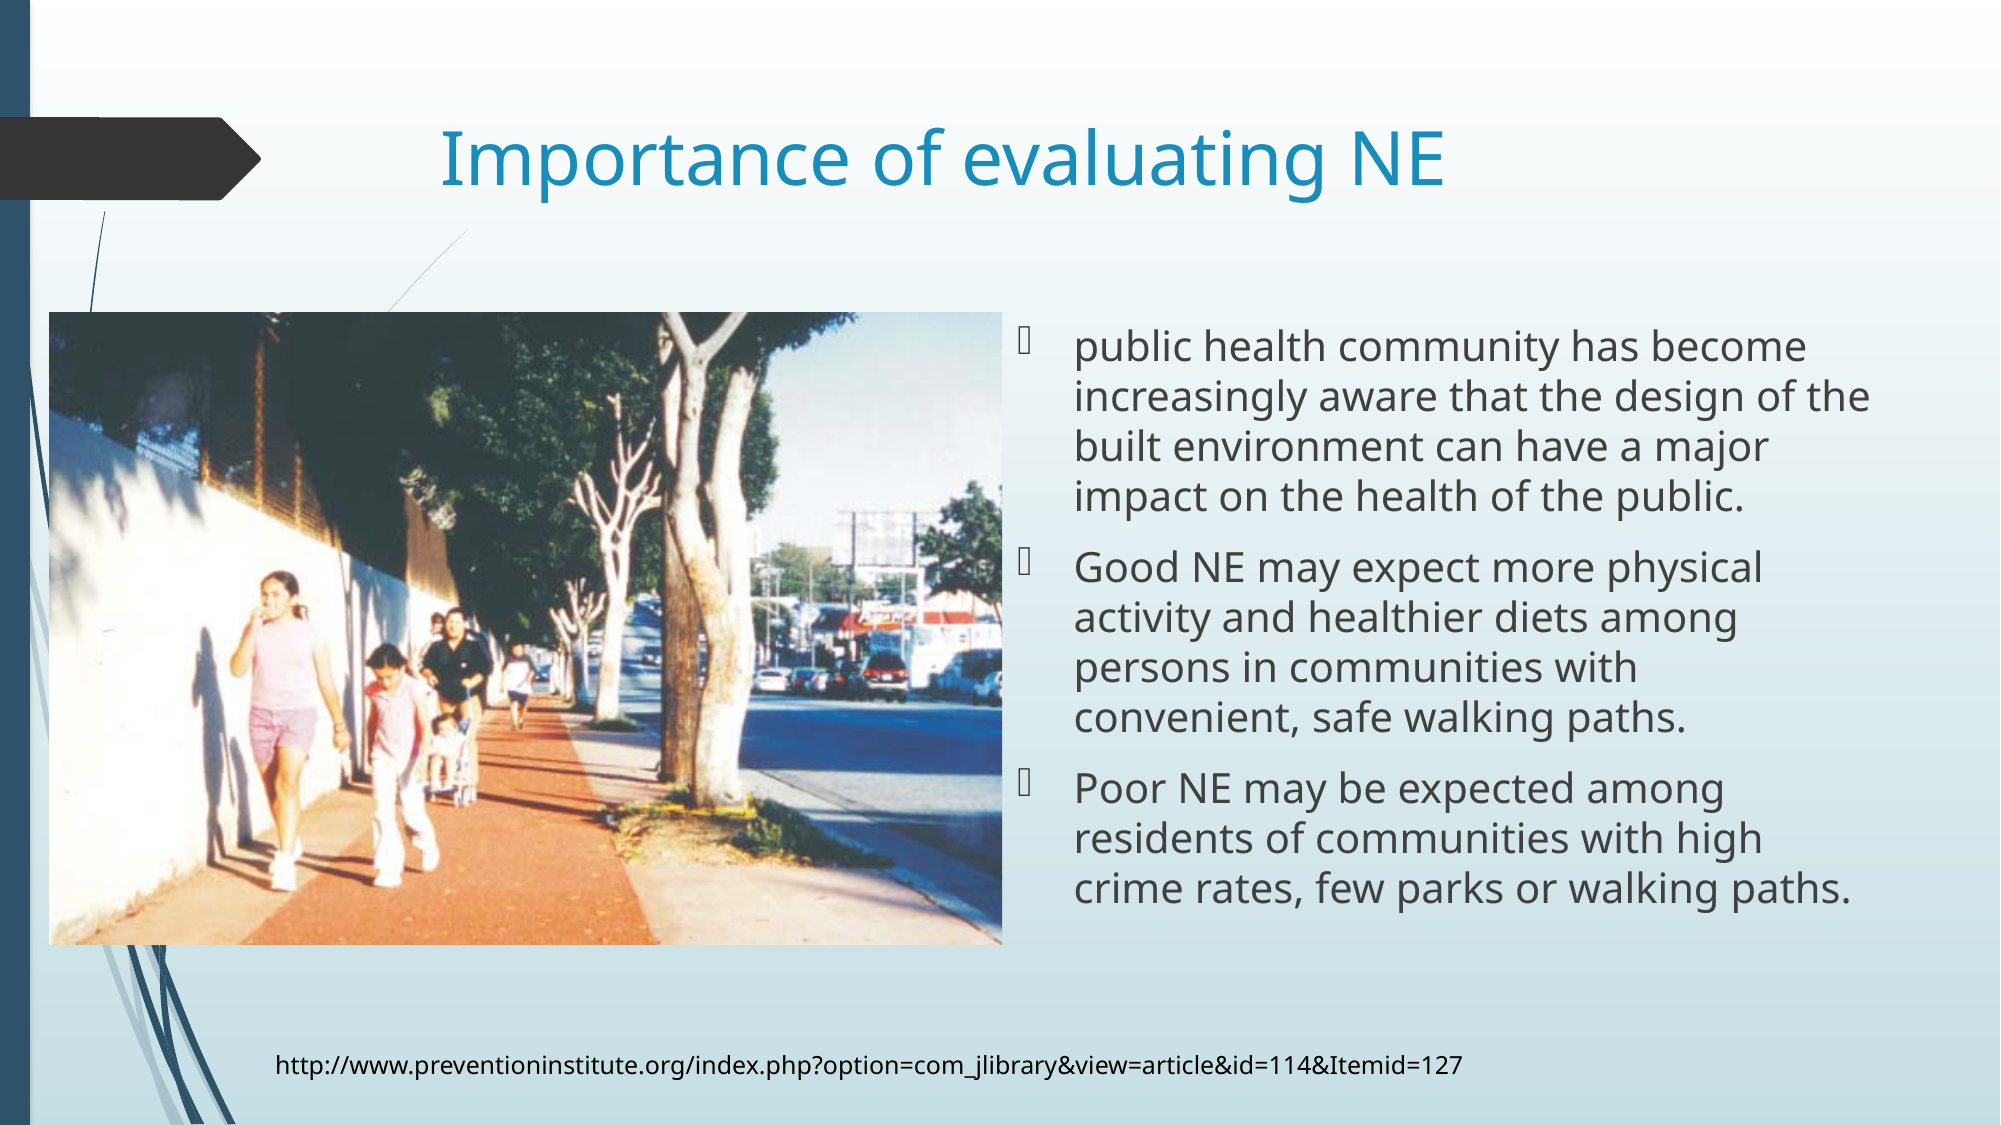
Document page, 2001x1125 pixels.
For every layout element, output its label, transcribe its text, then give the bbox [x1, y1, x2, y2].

picture [48, 312, 1003, 946]
title Importance of evaluating NE [425, 102, 1888, 248]
text_box http://www.preventioninstitute.org/index.php?option=com_jlibrary&view=article&id=114&Itemid=127 [260, 1042, 1524, 1087]
list public health community has become increasingly aware that the design of the built environment can have a major impact on the health of the public. Good NE may expect more physical activity and healthier diets among persons in communities with convenient, safe walking paths. Poor NE may be expected among residents of communities with high crime rates, few parks or walking paths. [1002, 312, 1888, 1088]
